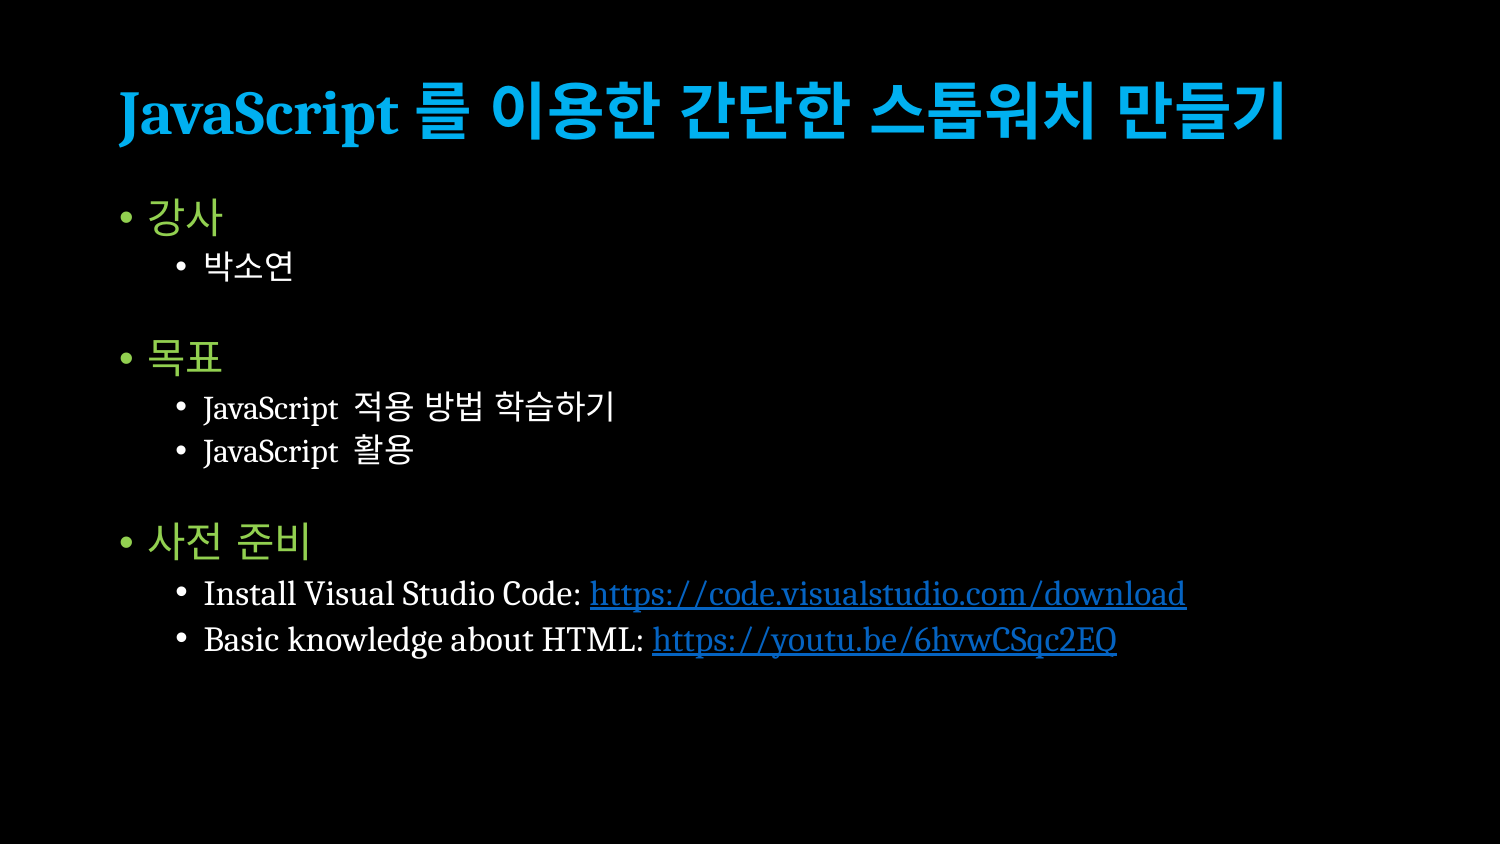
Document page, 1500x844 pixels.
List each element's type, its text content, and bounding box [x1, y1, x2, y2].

list 강사 박소연 목표 JavaScript 적용 방법 학습하기 JavaScript 활용 사전 준비 Install Visual Studio Code: https://code.visualstudio.com/download Basic knowledge about HTML: https://youtu.be/6hvwCSqc2EQ [104, 190, 1302, 772]
title JavaScript를 이용한 간단한 스톱워치 만들기 [104, 49, 1488, 181]
